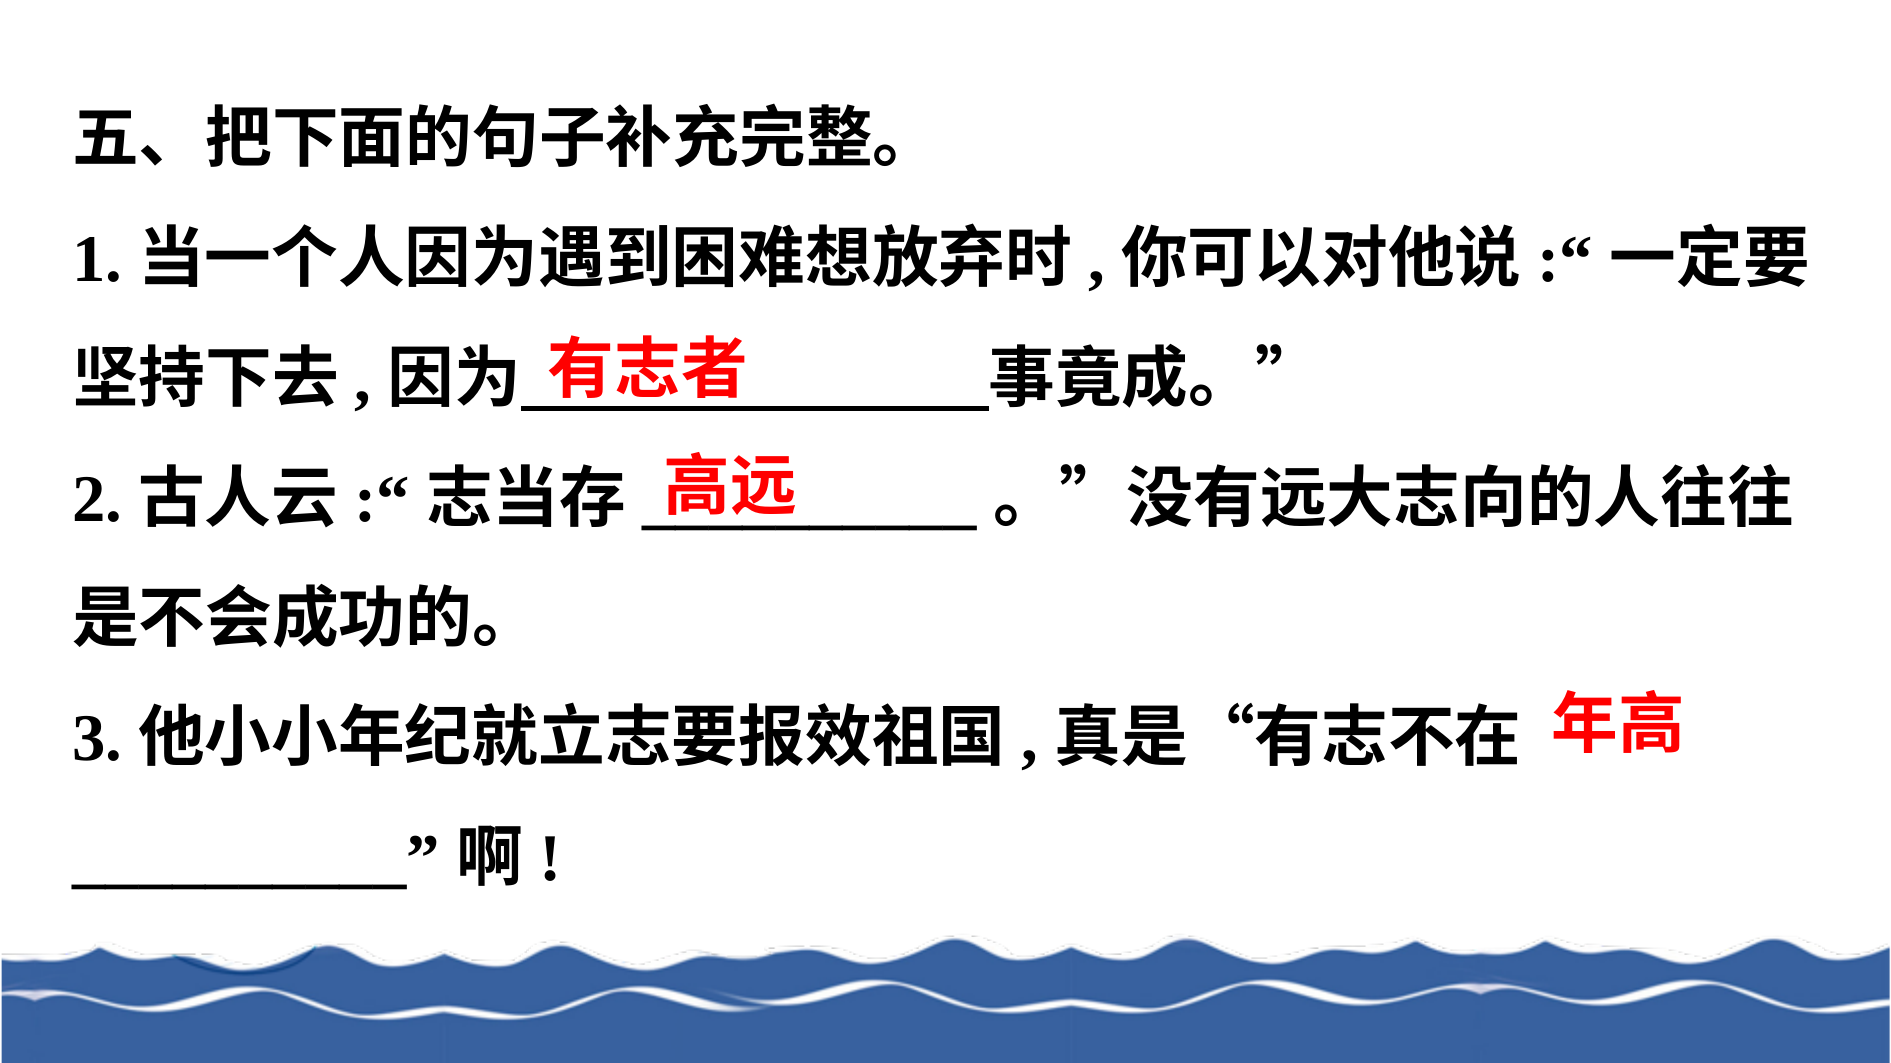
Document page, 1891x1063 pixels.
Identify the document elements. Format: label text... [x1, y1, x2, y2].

text_box 五、把下面的句子补充完整。 1.当一个人因为遇到困难想放弃时,你可以对他说:“一定要坚持下去,因为 事竟成。” 2.古人云:“志当存__________。”没有远大志向的人往往是不会成功的。 3.他小小年纪就立志要报效祖国,真是“有志不在__________”啊! [57, 47, 1835, 902]
text_box 有志者 [533, 318, 764, 414]
picture [1, 886, 1891, 1063]
text_box 高远 [649, 435, 813, 531]
text_box 年高 [1536, 673, 1700, 768]
